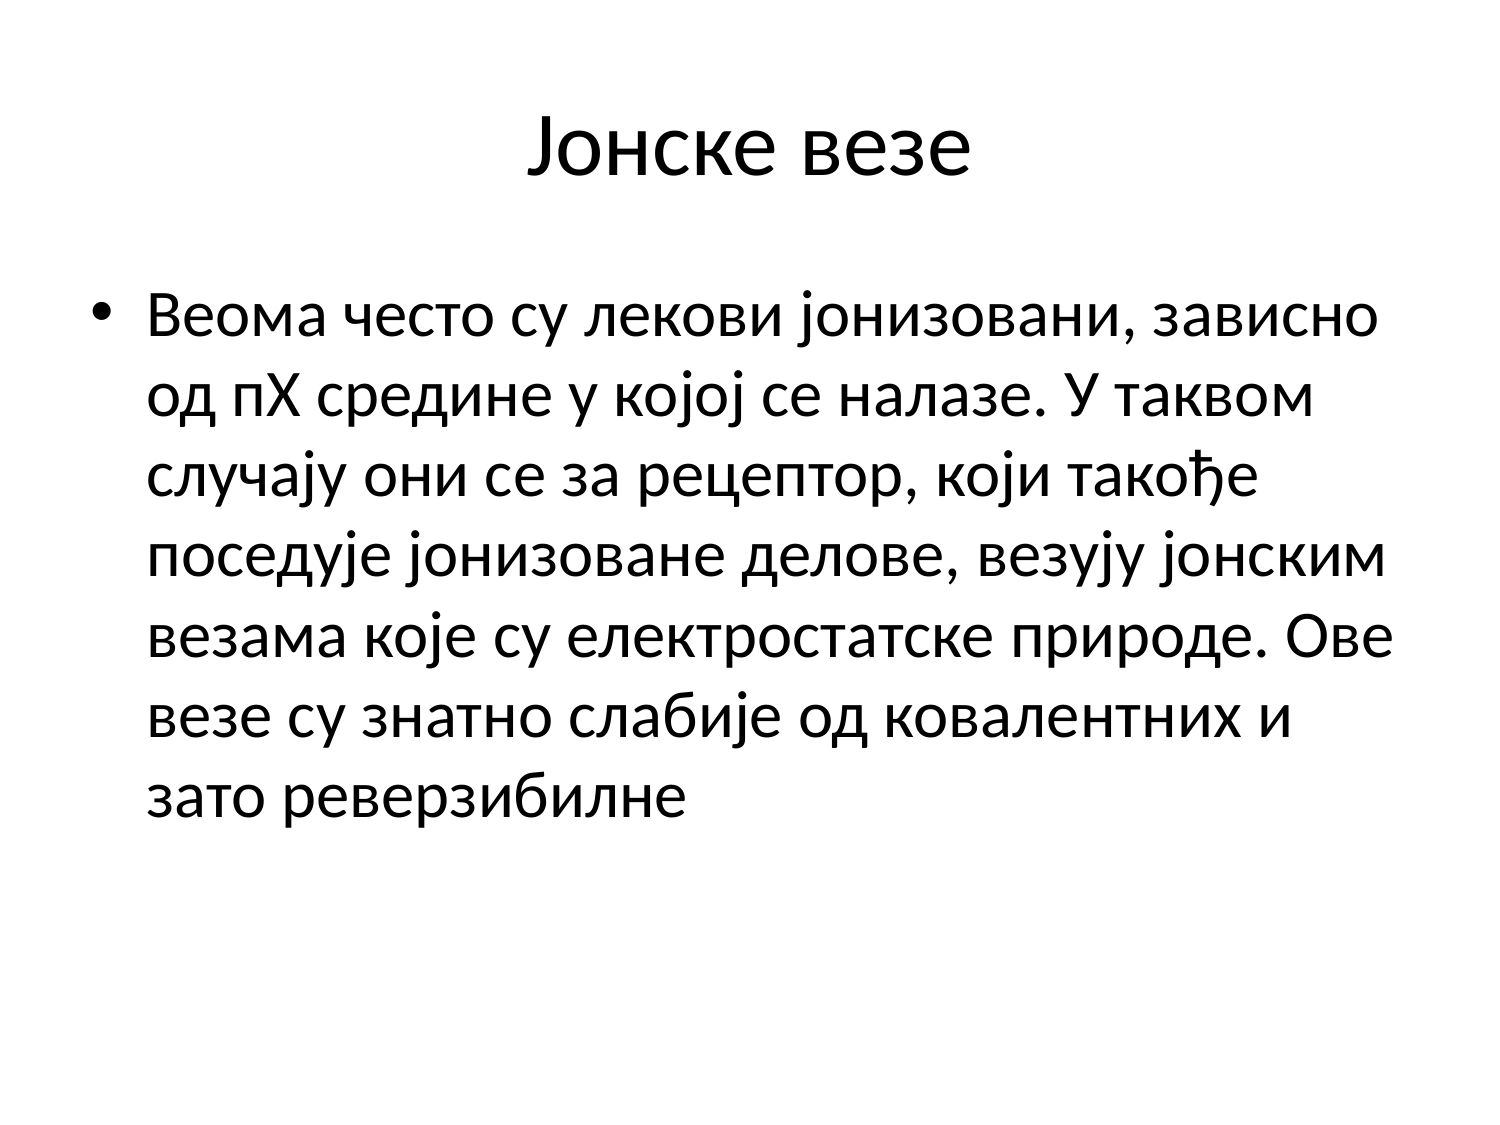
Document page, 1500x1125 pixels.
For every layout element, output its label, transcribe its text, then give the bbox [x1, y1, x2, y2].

title Јонске везе [75, 45, 1425, 233]
list Веома често су лекови јонизовани, зависно од пХ средине у којој се налазе. У таквом случају они се за рецептор, који такође поседује јонизоване делове, везују јонским везама које су електростатске природе. Ове везе су знатно слабије од ковалентних и зато реверзибилне [75, 262, 1425, 1005]
